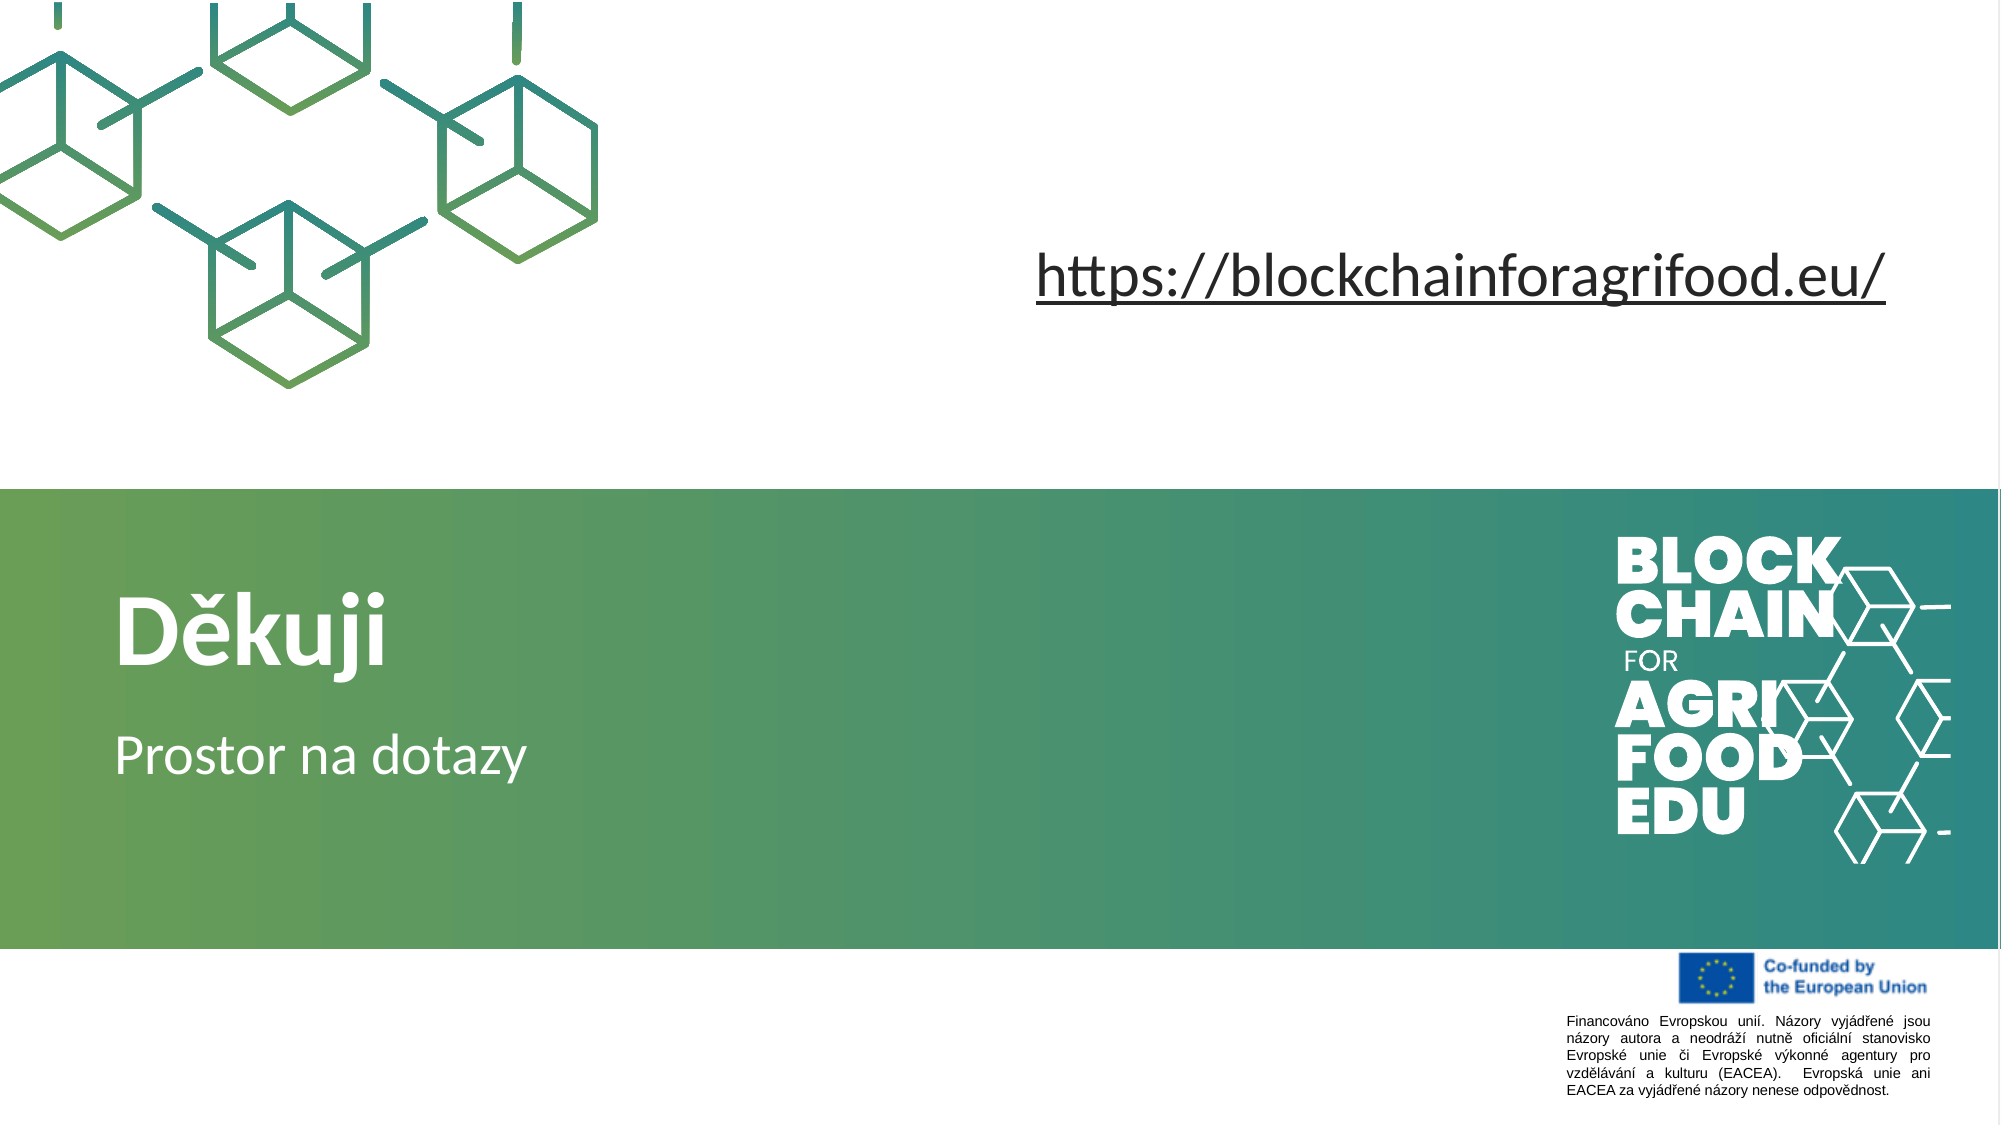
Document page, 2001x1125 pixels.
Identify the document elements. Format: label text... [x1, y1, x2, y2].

list Děkuji [99, 562, 624, 700]
picture [1676, 950, 1946, 1008]
text_box Financováno Evropskou unií. Názory vyjádřené jsou názory autora a neodráží nutně oficiální stanovisko Evropské unie či Evropské výkonné agentury pro vzdělávání a kulturu (EACEA). Evropská unie ani EACEA za vyjádřené názory nenese odpovědnost. [1551, 1003, 1946, 1107]
list https://blockchainforagrifood.eu/ [922, 207, 1916, 346]
list Prostor na dotazy [99, 700, 624, 816]
